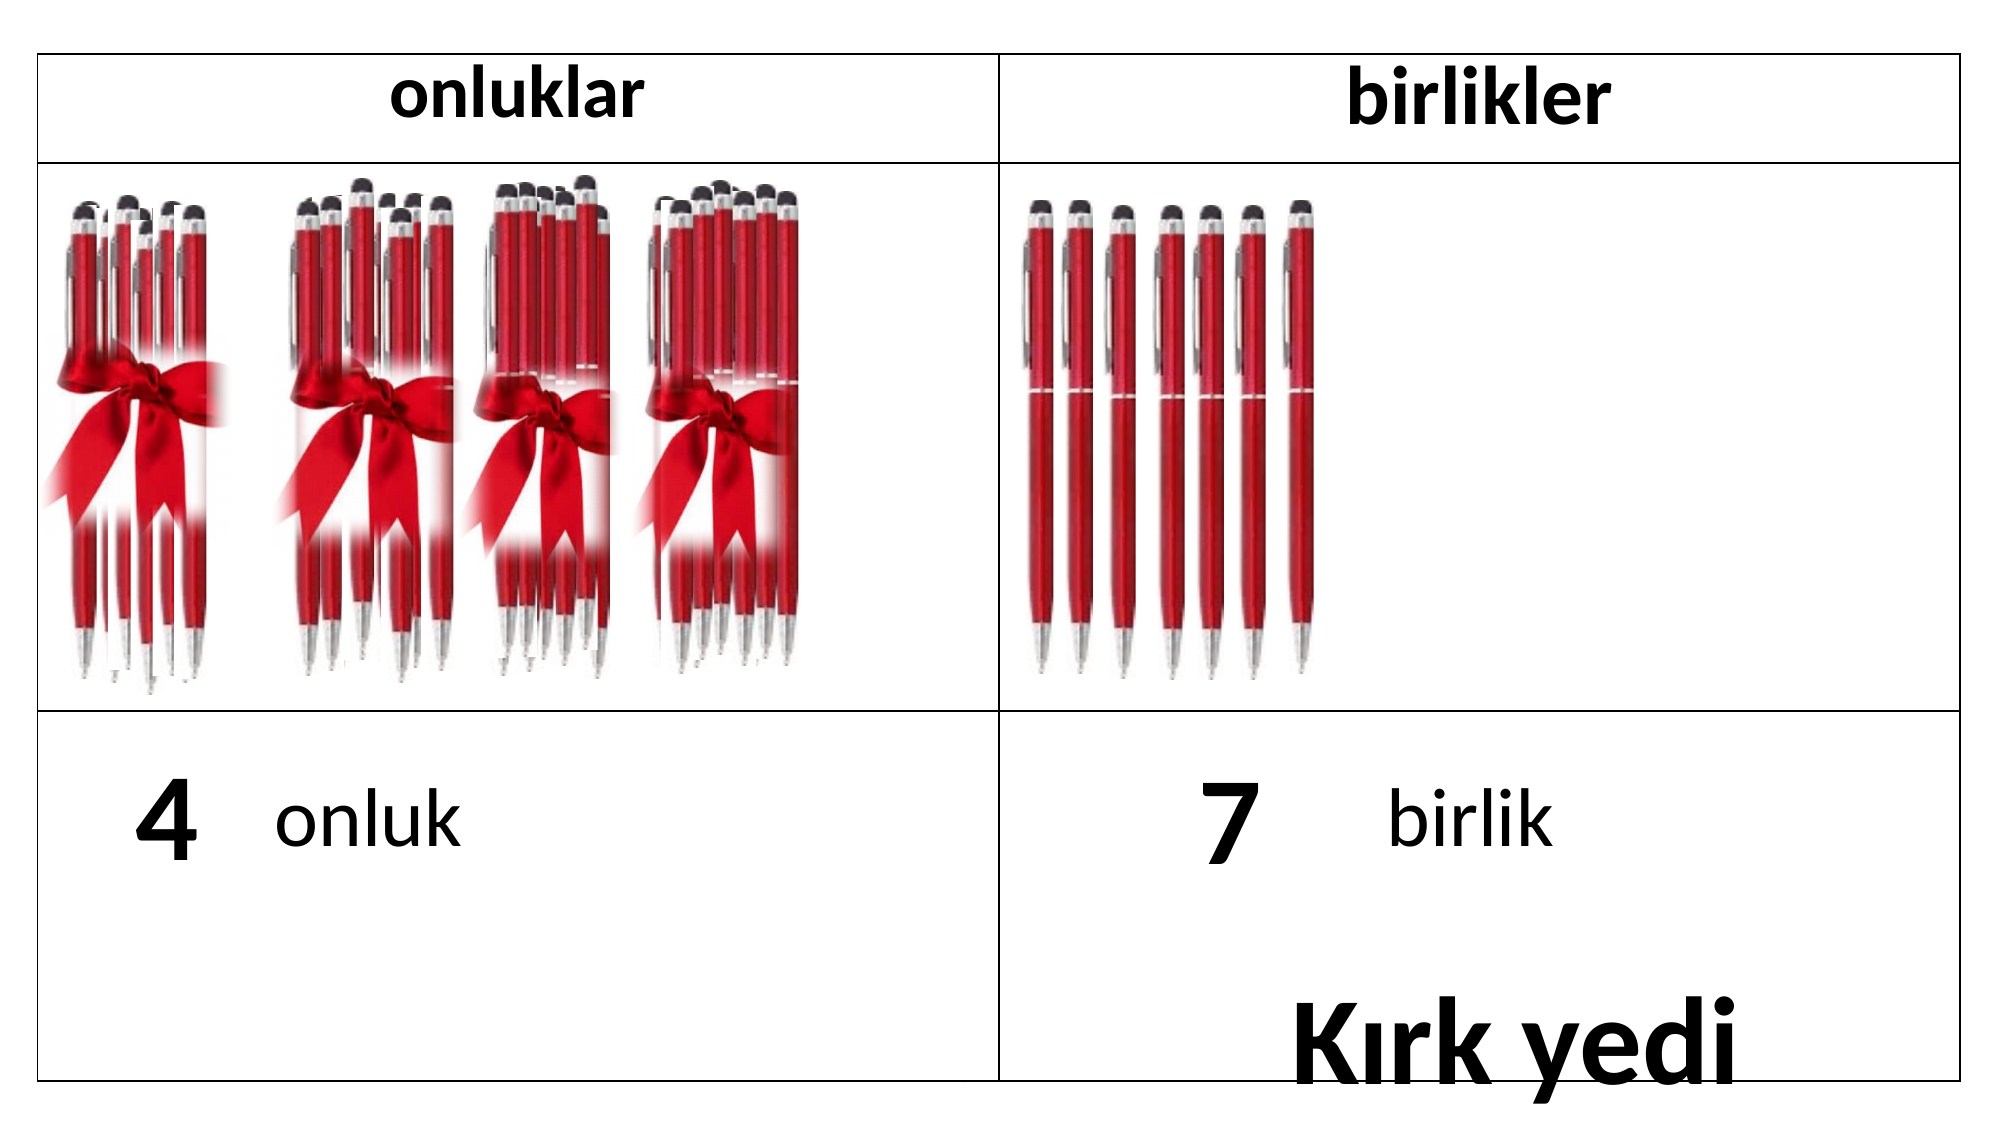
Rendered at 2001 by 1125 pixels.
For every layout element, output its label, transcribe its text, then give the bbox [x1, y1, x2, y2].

text_box onluk [259, 755, 497, 871]
text_box birlik [1371, 755, 1569, 871]
picture [1233, 205, 1266, 680]
picture [1103, 205, 1136, 679]
footer Kazım KAT [662, 1042, 1276, 1103]
picture [628, 180, 799, 674]
picture [1281, 199, 1314, 674]
table_cell [38, 712, 998, 1080]
picture [1152, 205, 1185, 680]
table_cell [1000, 164, 1959, 710]
table_cell [1000, 712, 1959, 1080]
picture [1021, 199, 1054, 674]
table_header onluklar [38, 55, 998, 162]
picture [1060, 199, 1093, 674]
picture [37, 195, 234, 695]
text_box 7 [1183, 732, 1371, 898]
picture [270, 175, 625, 683]
text_box 4 [120, 727, 245, 893]
table_cell [38, 164, 998, 710]
picture [1191, 205, 1224, 680]
text_box Kırk yedi [1276, 952, 1919, 1117]
table_header birlikler [1000, 55, 1959, 162]
